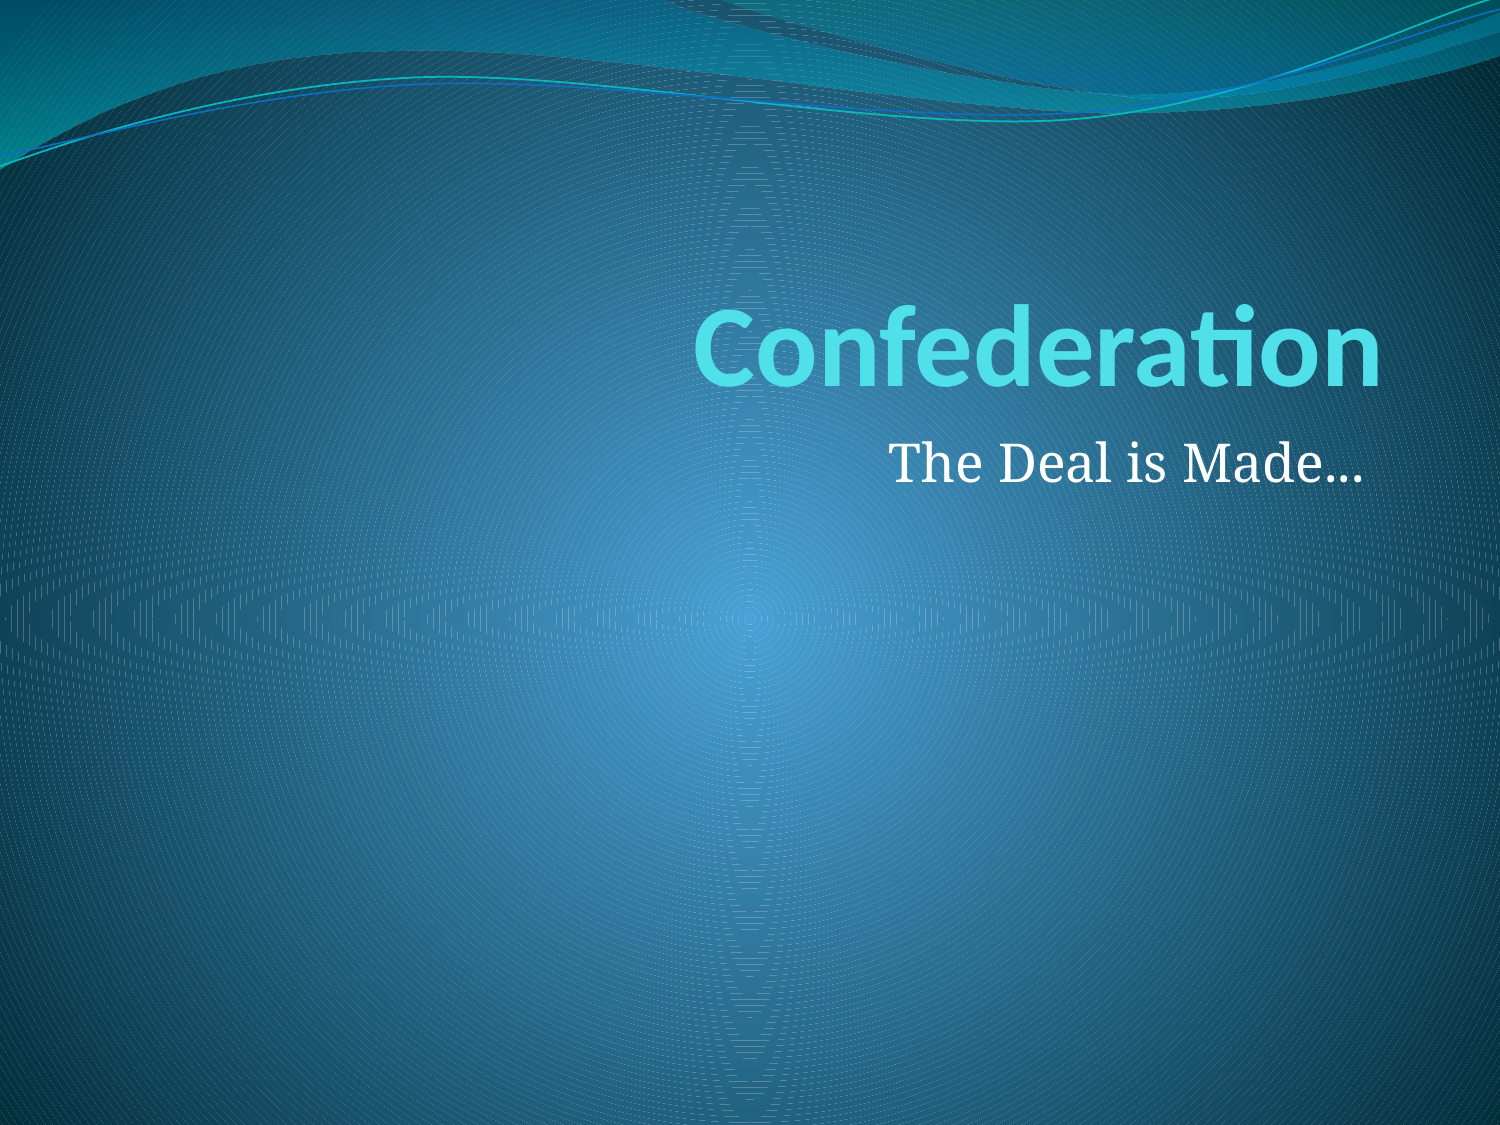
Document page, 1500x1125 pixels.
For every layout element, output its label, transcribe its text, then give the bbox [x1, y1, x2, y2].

title Confederation [112, 169, 1388, 411]
subtitle The Deal is Made... [87, 421, 1376, 502]
